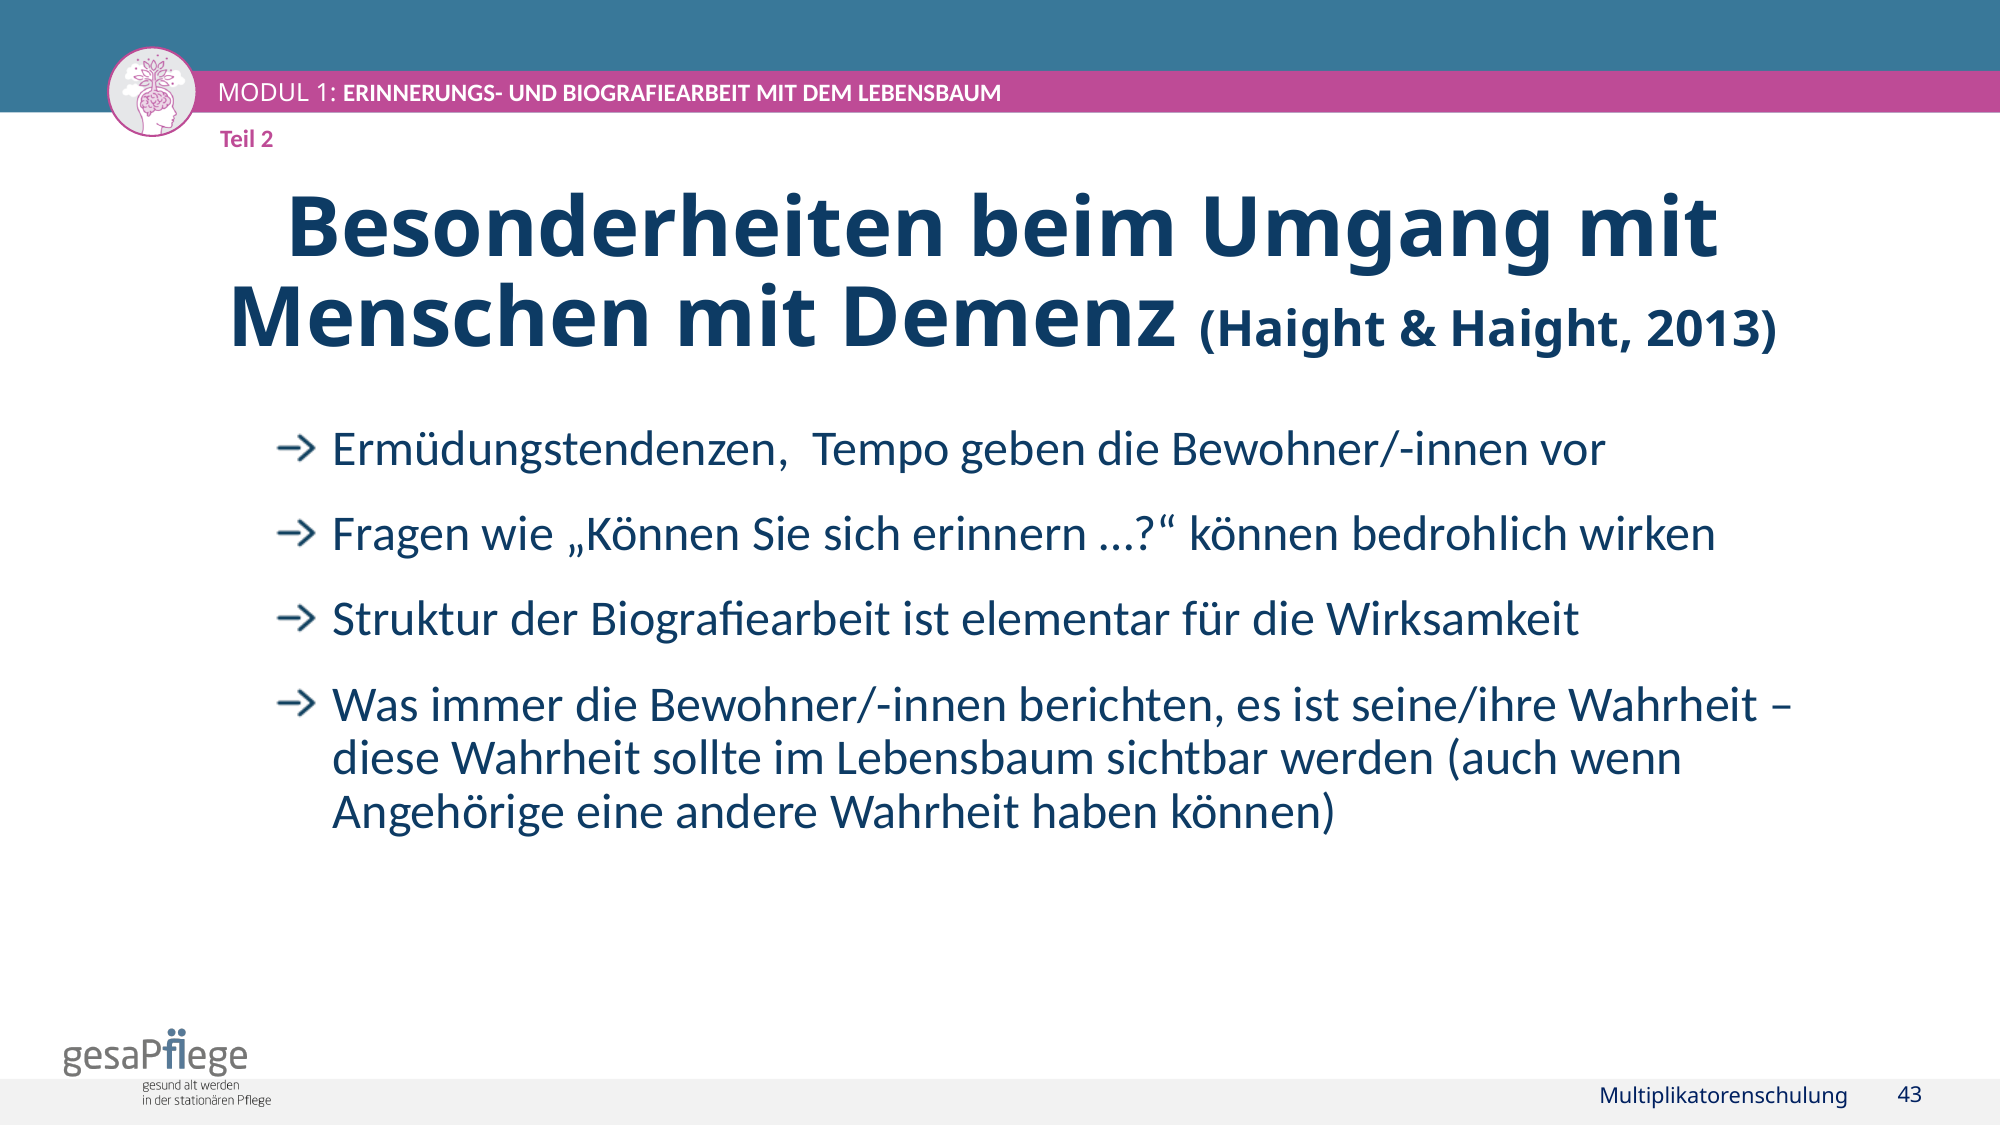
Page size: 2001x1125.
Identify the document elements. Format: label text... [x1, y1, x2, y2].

list Teil 2 [208, 120, 428, 153]
slide_number 43 [1863, 1076, 1938, 1114]
footer Multiplikatorenschulung [1111, 1076, 1863, 1114]
title Besonderheiten beim Umgang mit Menschen mit Demenz (Haight & Haight, 2013) [214, 184, 1792, 372]
picture [62, 1027, 272, 1108]
list Ermüdungstendenzen, Tempo geben die Bewohner/-innen vor Fragen wie „Können Sie sich erinnern …?“ können bedrohlich wirken Struktur der Biografiearbeit ist elementar für die Wirksamkeit Was immer die Bewohner/-innen berichten, es ist seine/ihre Wahrheit – diese Wahrheit sollte im Lebensbaum sichtbar werden (auch wenn Angehörige eine andere Wahrheit haben können) [214, 422, 1824, 1005]
